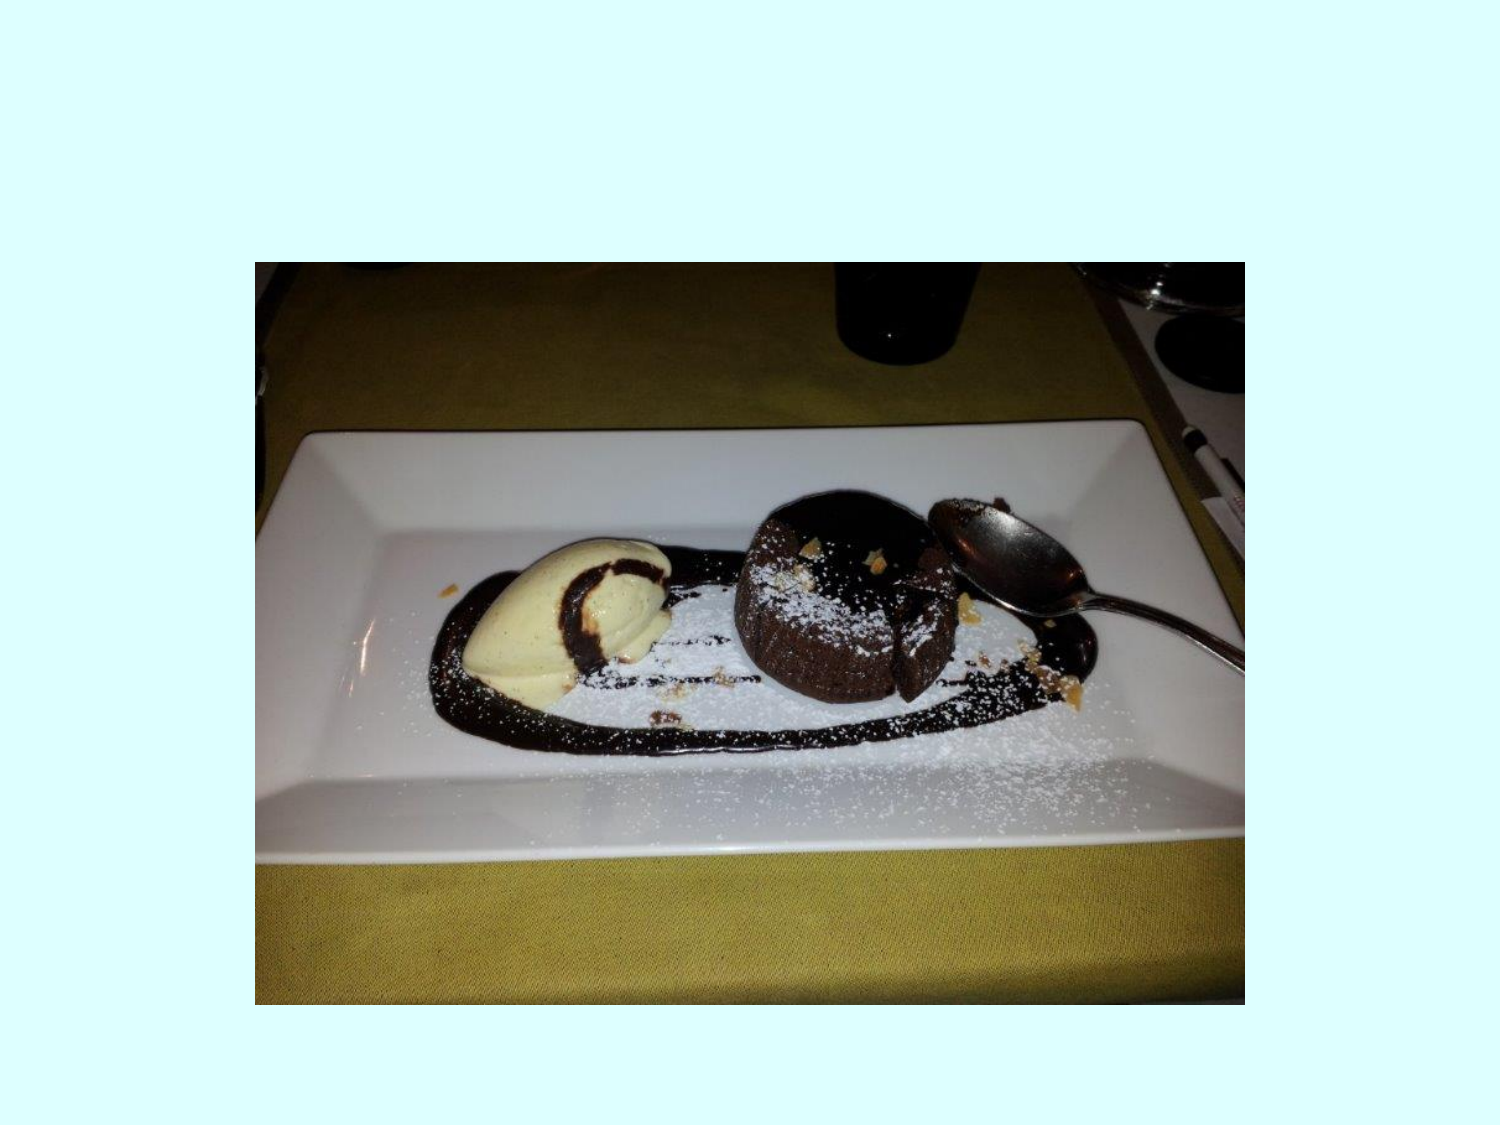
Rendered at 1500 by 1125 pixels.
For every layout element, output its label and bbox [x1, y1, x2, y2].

list [254, 262, 1246, 1006]
